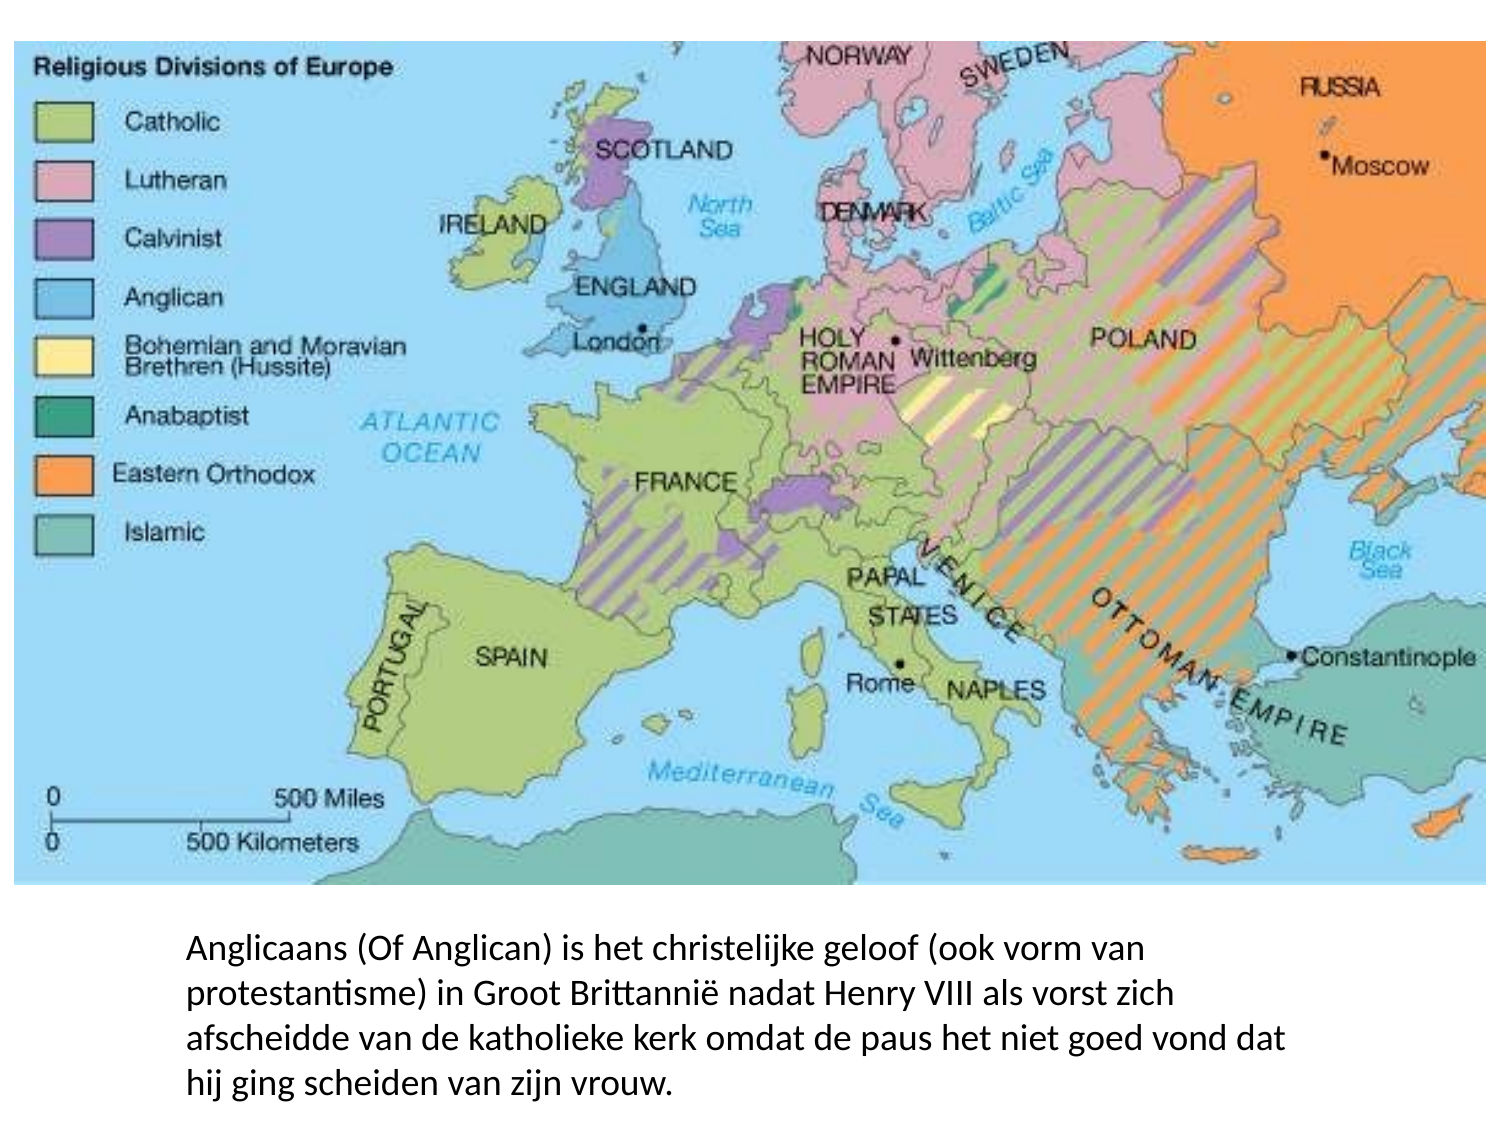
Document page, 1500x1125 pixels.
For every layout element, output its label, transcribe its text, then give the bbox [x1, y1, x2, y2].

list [13, 40, 1487, 886]
text_box Anglicaans (Of Anglican) is het christelijke geloof (ook vorm van protestantisme) in Groot Brittannië nadat Henry VIII als vorst zich afscheidde van de katholieke kerk omdat de paus het niet goed vond dat hij ging scheiden van zijn vrouw. [171, 915, 1341, 1111]
